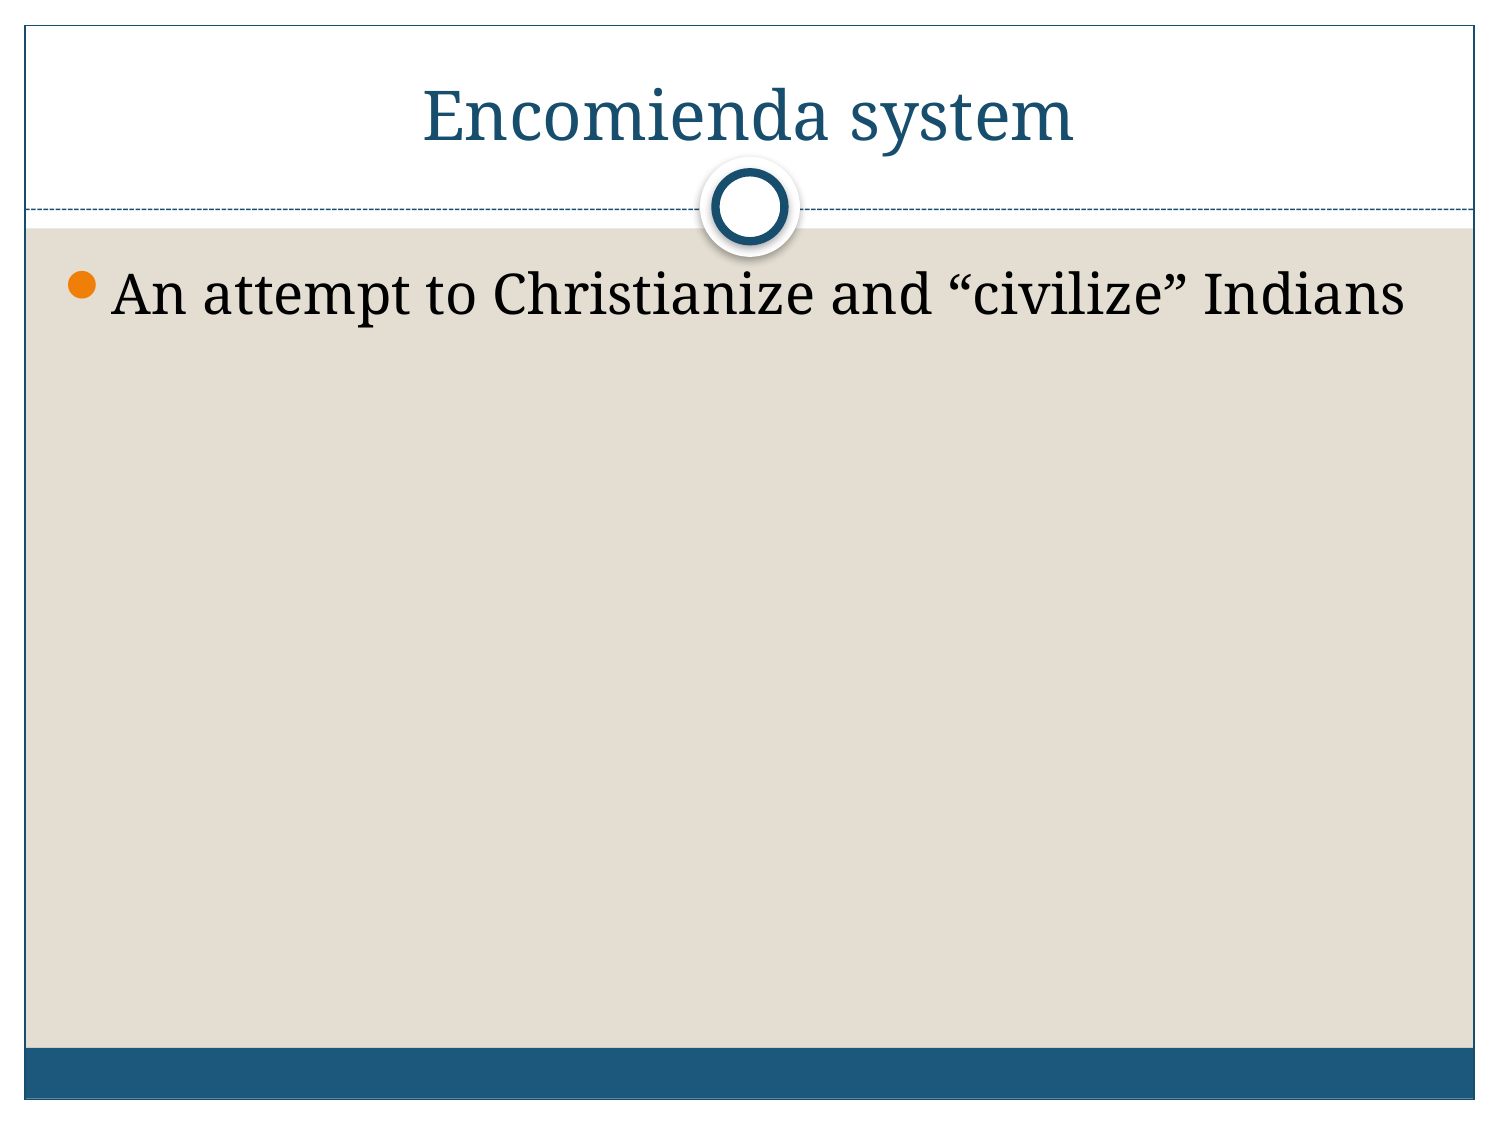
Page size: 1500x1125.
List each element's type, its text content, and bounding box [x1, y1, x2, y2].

list An attempt to Christianize and “civilize” Indians [49, 250, 1445, 1001]
title Encomienda system [49, 37, 1450, 162]
